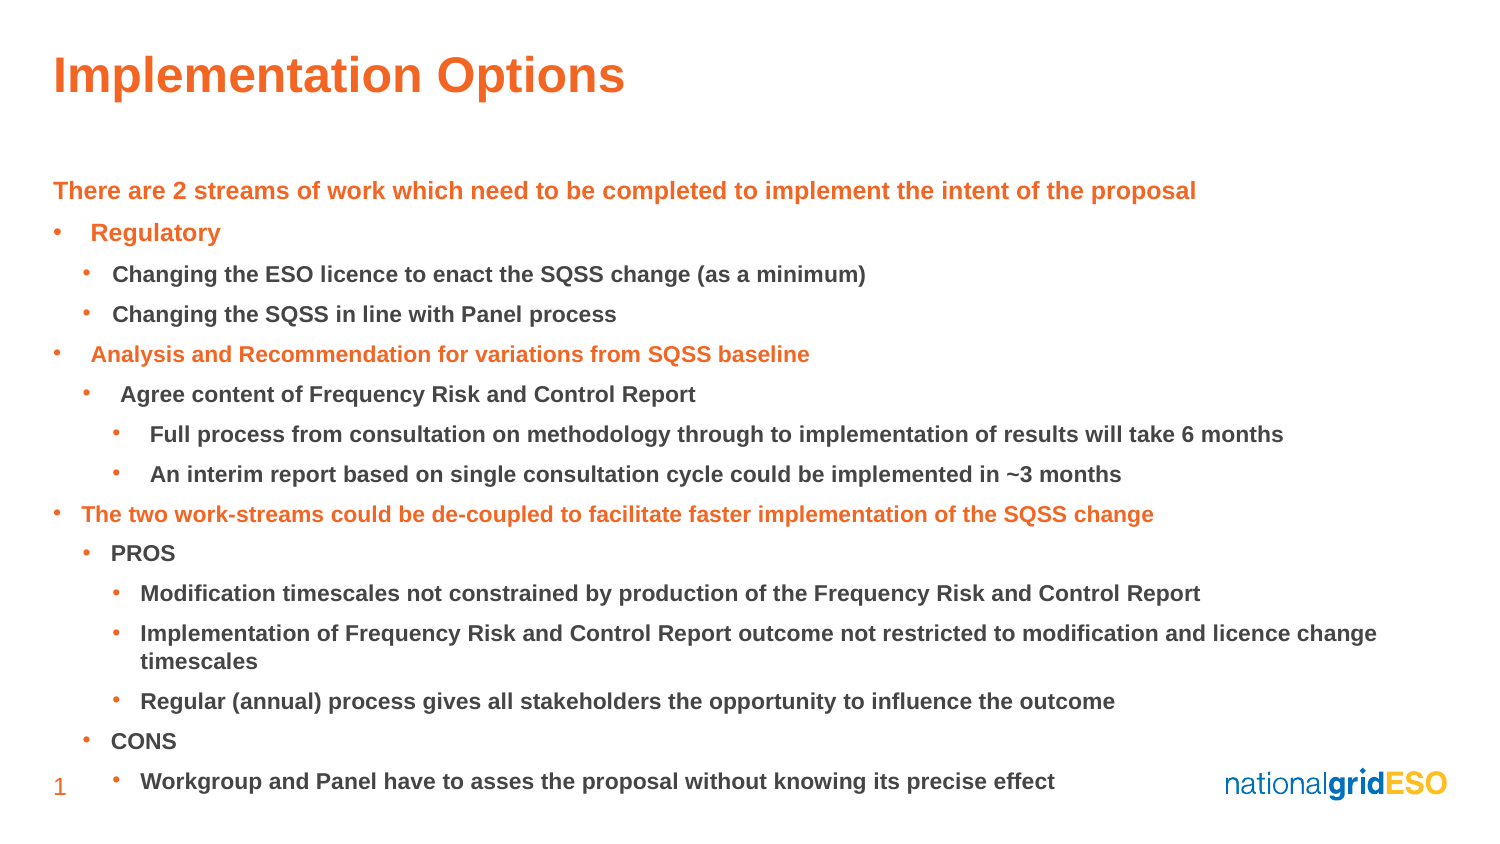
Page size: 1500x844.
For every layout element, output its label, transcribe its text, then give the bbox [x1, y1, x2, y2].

list There are 2 streams of work which need to be completed to implement the intent of the proposal Regulatory Changing the ESO licence to enact the SQSS change (as a minimum) Changing the SQSS in line with Panel process Analysis and Recommendation for variations from SQSS baseline Agree content of Frequency Risk and Control Report Full process from consultation on methodology through to implementation of results will take 6 months An interim report based on single consultation cycle could be implemented in ~3 months The two work-streams could be de-coupled to facilitate faster implementation of the SQSS change PROS Modification timescales not constrained by production of the Frequency Risk and Control Report Implementation of Frequency Risk and Control Report outcome not restricted to modification and licence change timescales Regular (annual) process gives all stakeholders the opportunity to influence the outcome CONS Workgroup and Panel have to asses the proposal without knowing its precise effect [53, 174, 1447, 844]
title Implementation Options [53, 54, 1447, 103]
